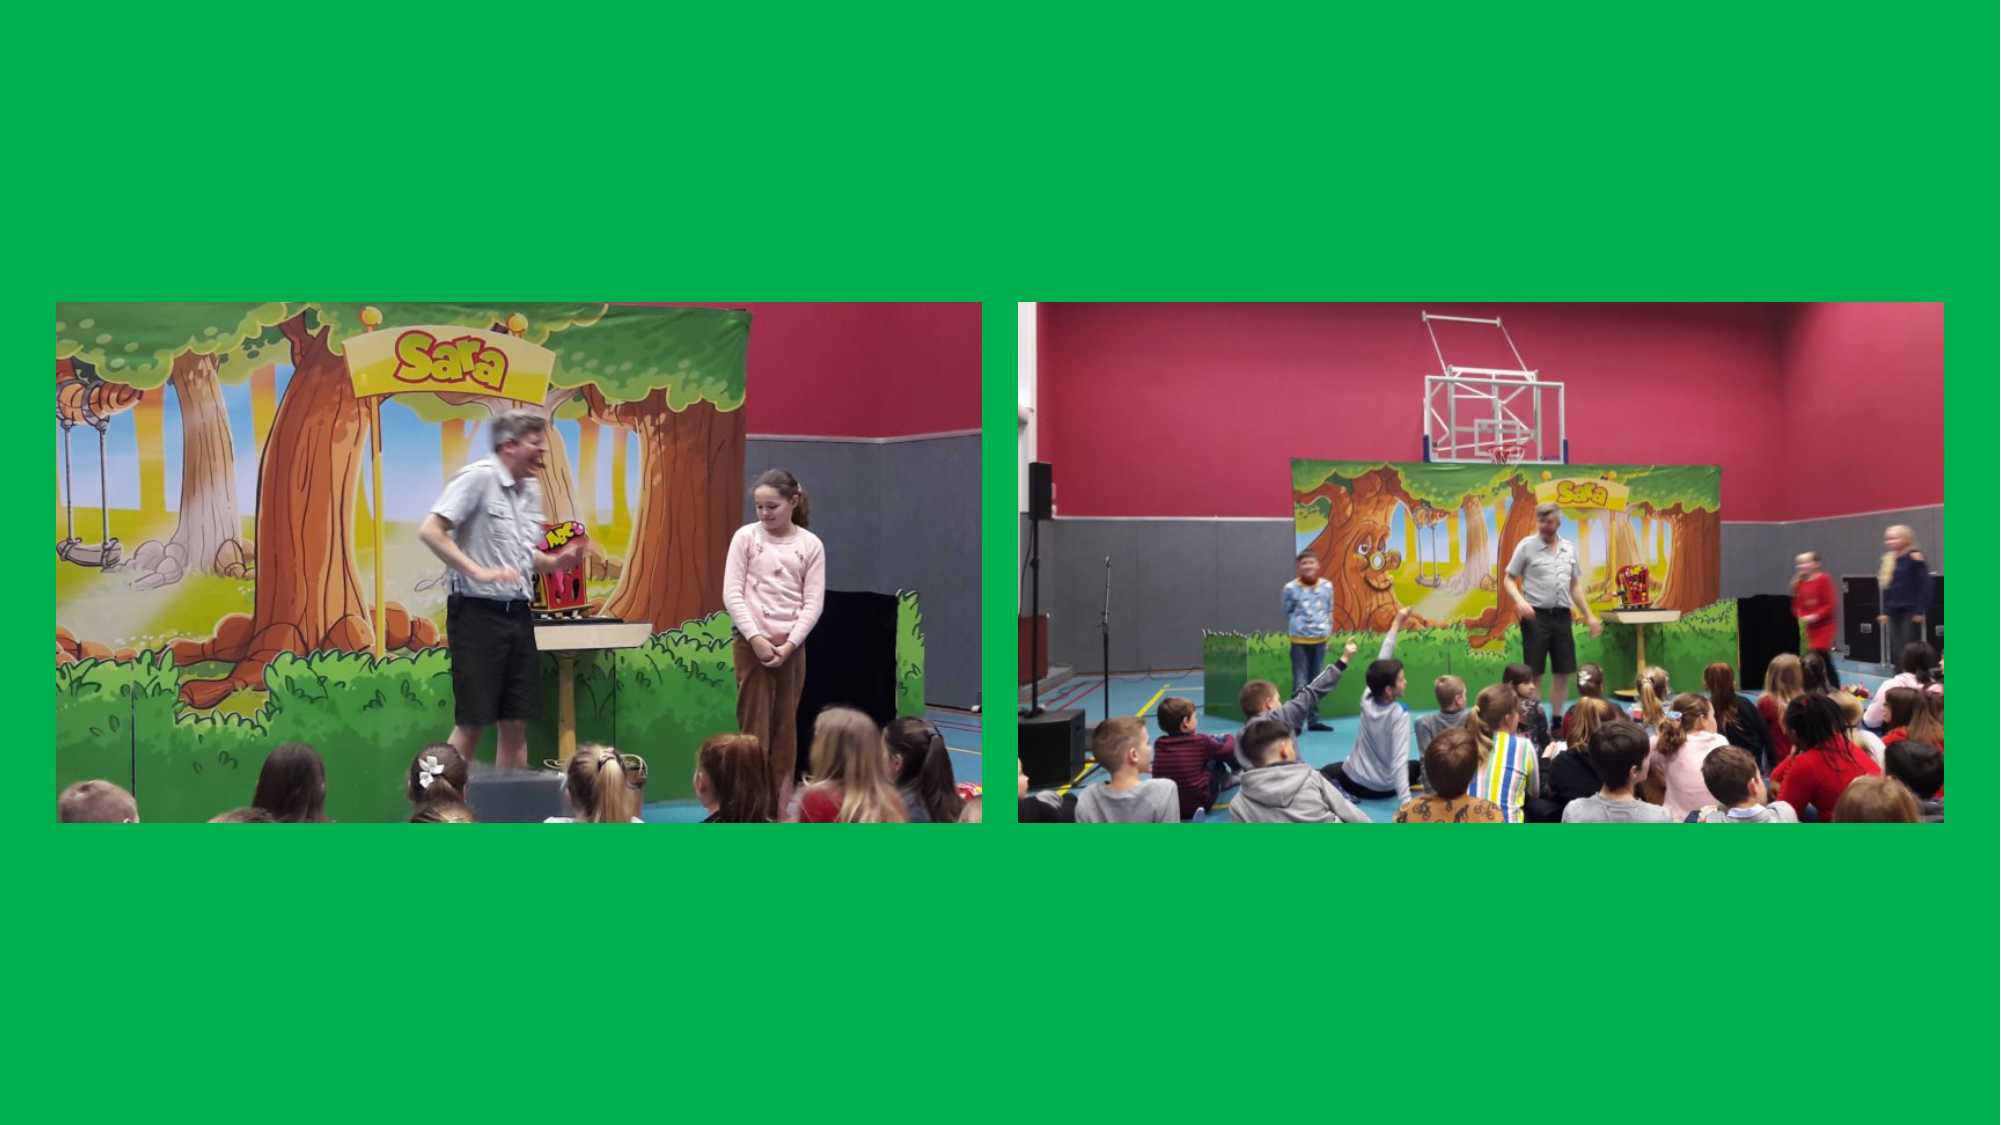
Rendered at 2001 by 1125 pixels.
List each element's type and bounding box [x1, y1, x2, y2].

picture [56, 302, 982, 823]
picture [1018, 302, 1944, 823]
